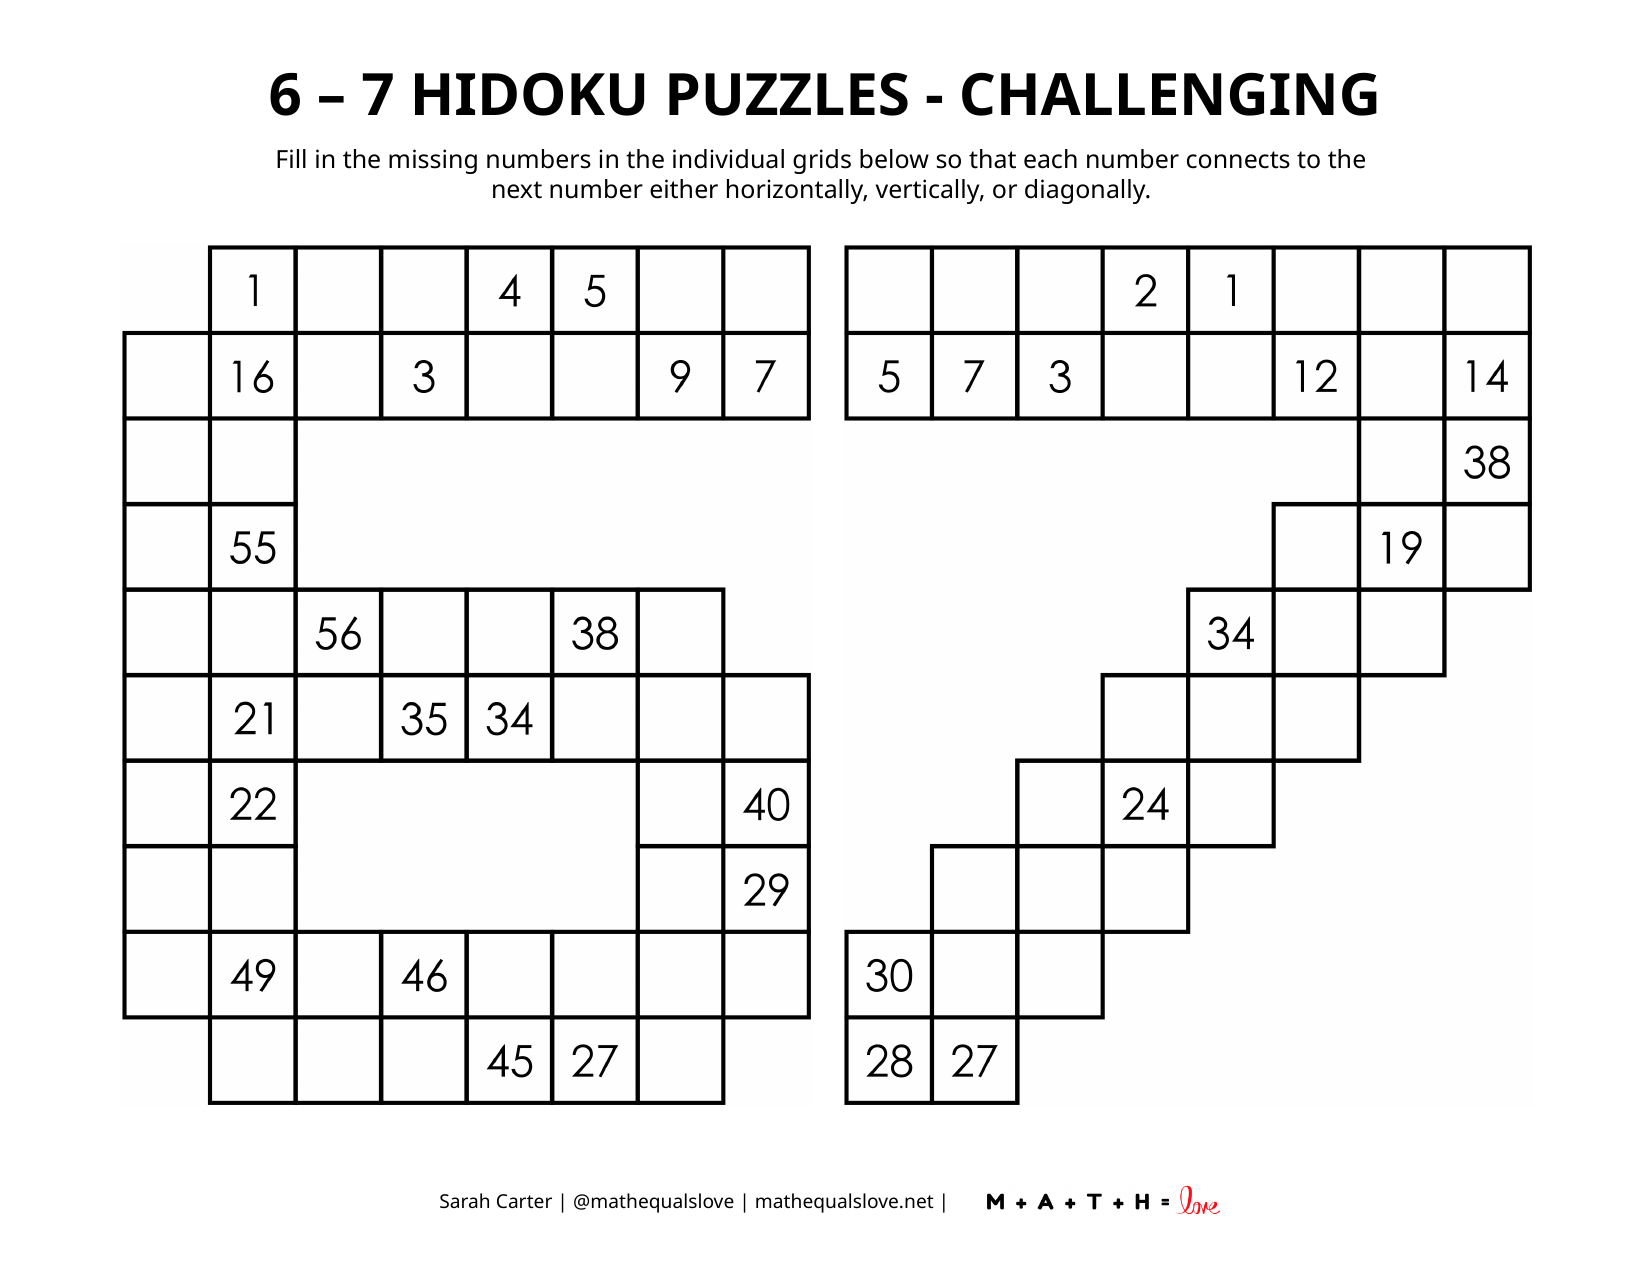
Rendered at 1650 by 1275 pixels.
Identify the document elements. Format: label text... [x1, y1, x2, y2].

text_box Sarah Carter | @mathequalslove | mathequalslove.net | [424, 1182, 1259, 1220]
picture [120, 243, 813, 1107]
text_box 6 – 7 HIDOKU PUZZLES - CHALLENGING [76, 50, 1574, 135]
picture [841, 243, 1535, 1107]
picture [978, 1183, 1226, 1218]
text_box Fill in the missing numbers in the individual grids below so that each number connects to the next number either horizontally, vertically, or diagonally. [0, 135, 1650, 211]
